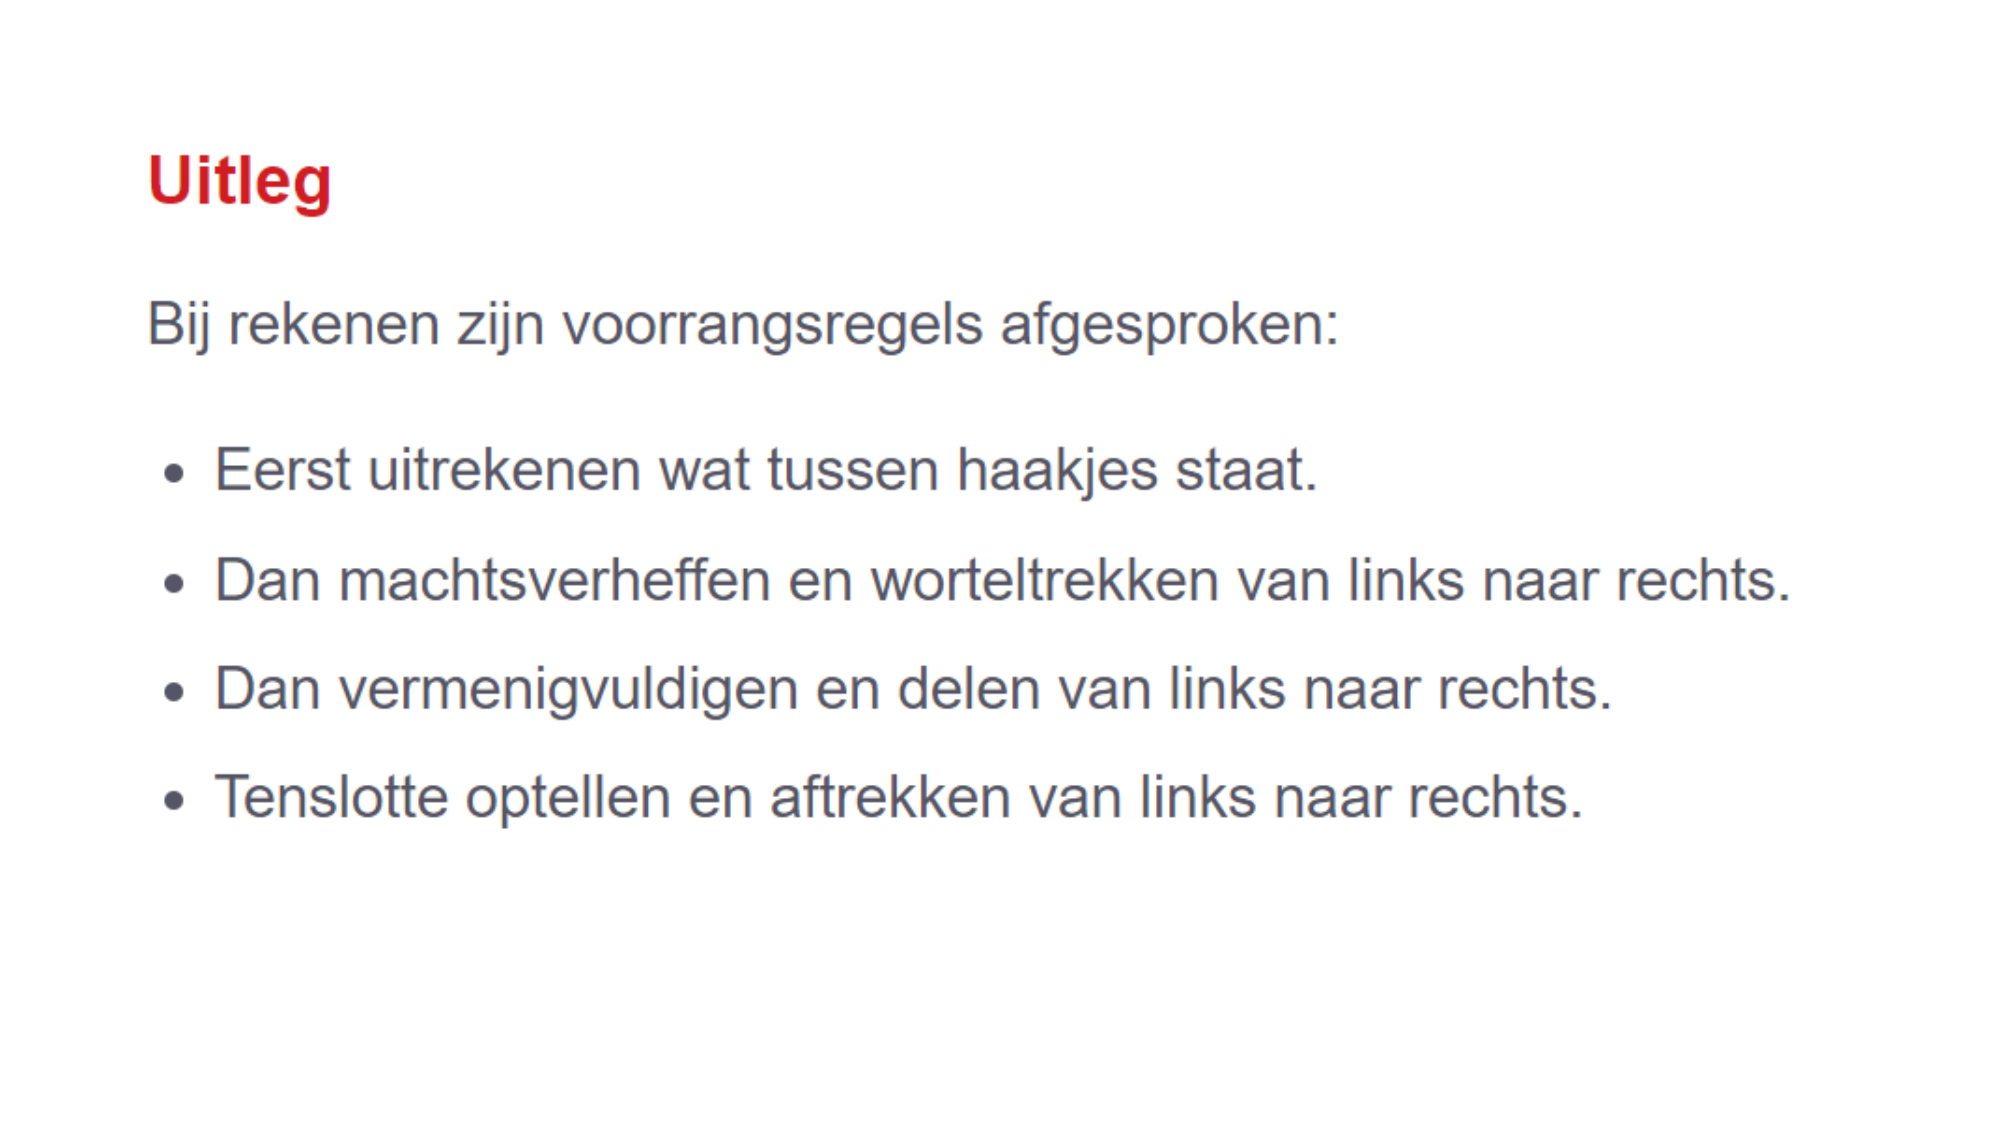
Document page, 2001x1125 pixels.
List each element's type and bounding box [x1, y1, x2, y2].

picture [107, 135, 1878, 870]
